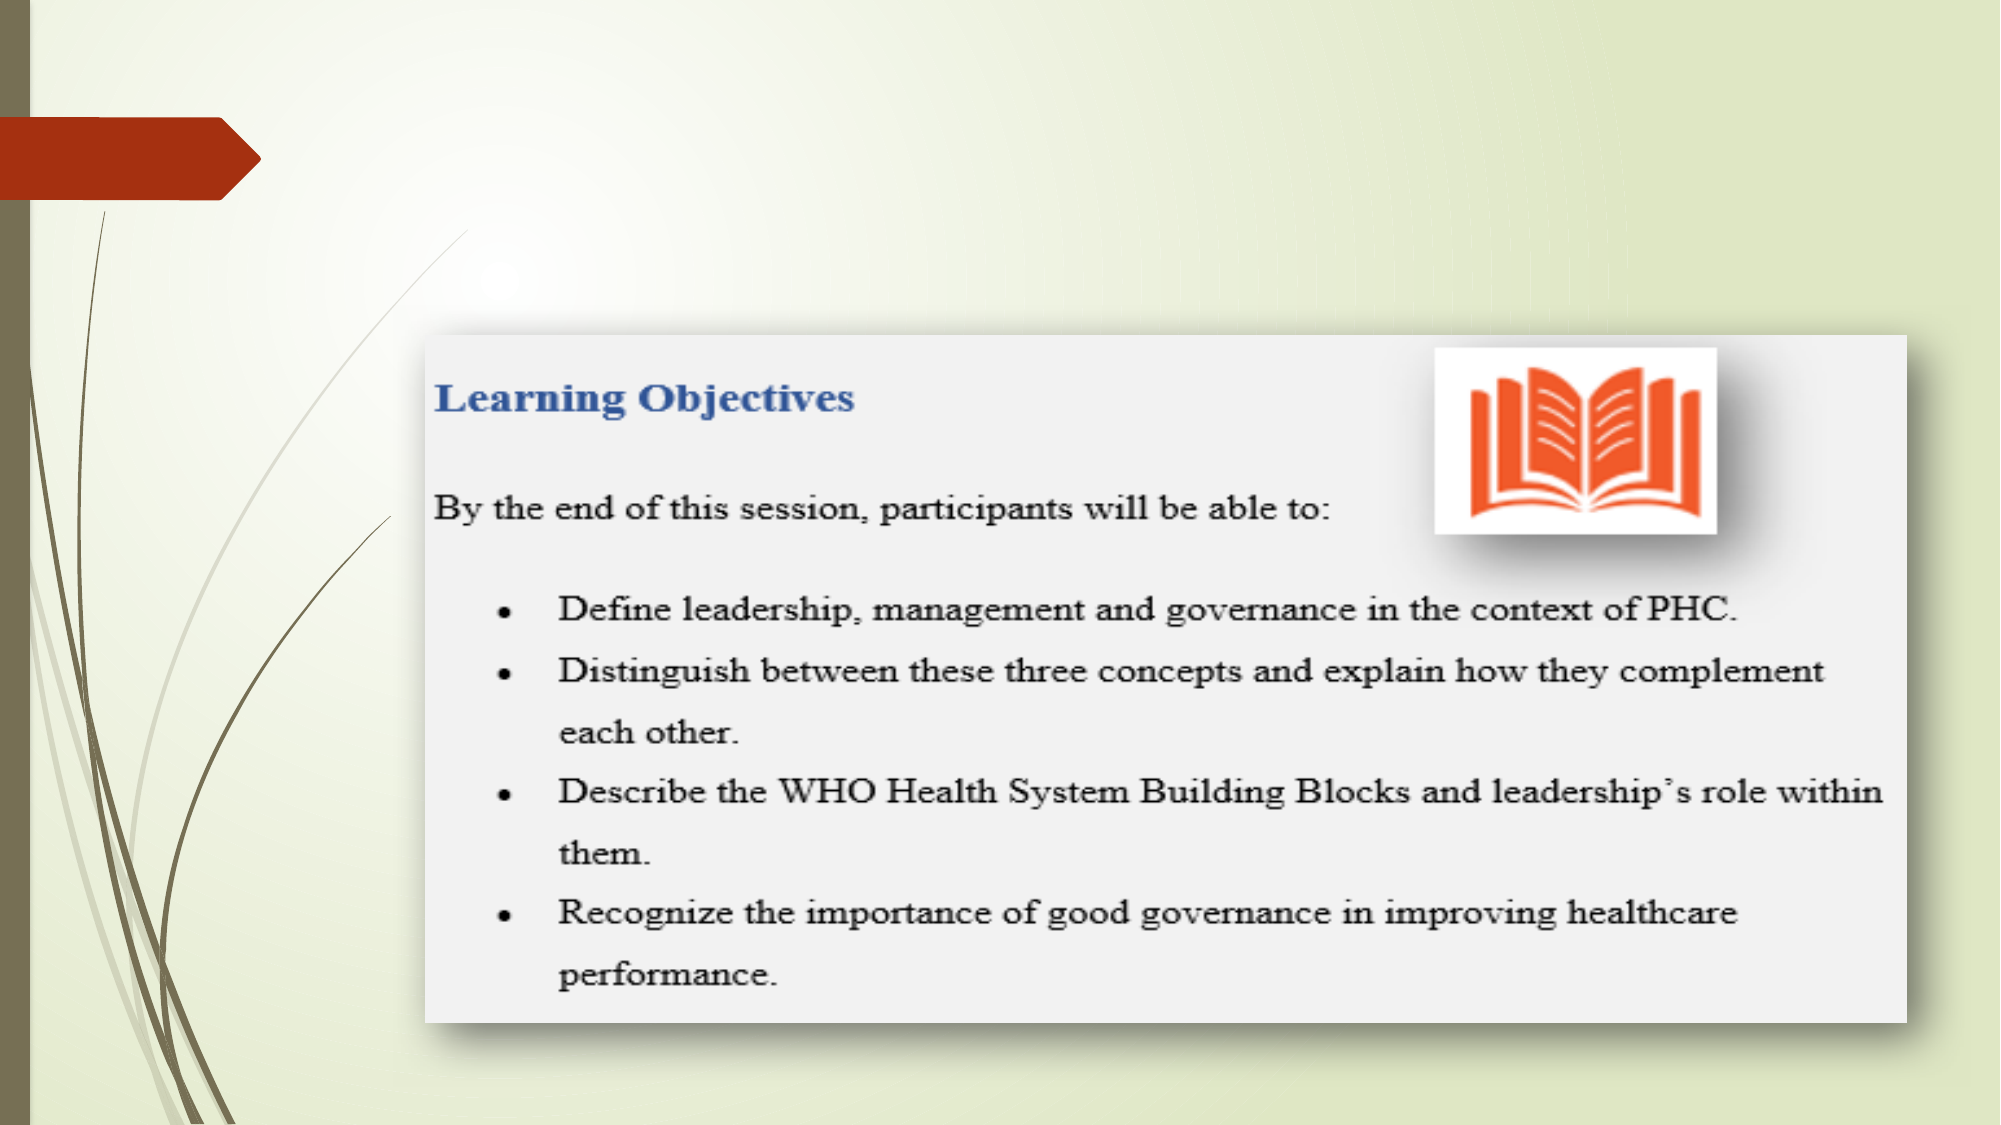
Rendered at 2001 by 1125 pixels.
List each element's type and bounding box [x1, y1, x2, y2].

list [425, 334, 1907, 1023]
